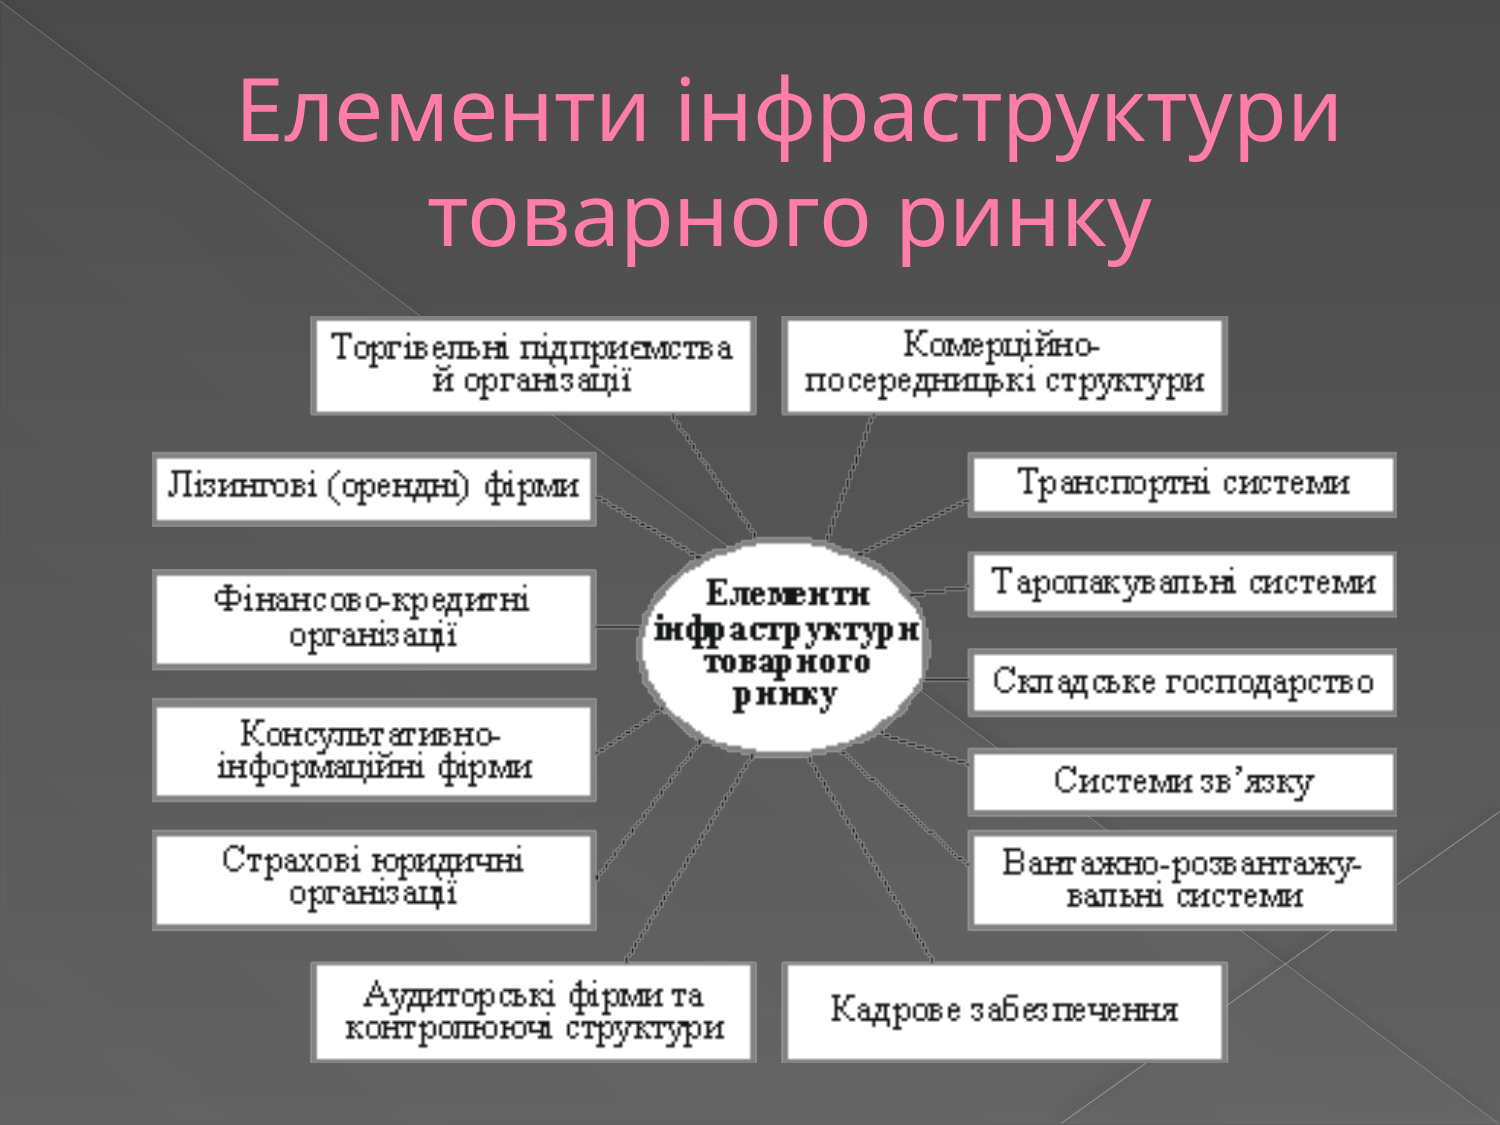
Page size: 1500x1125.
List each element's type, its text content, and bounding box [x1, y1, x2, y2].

title Елементи інфраструктури товарного ринку [75, 43, 1425, 274]
picture [152, 316, 1397, 1063]
